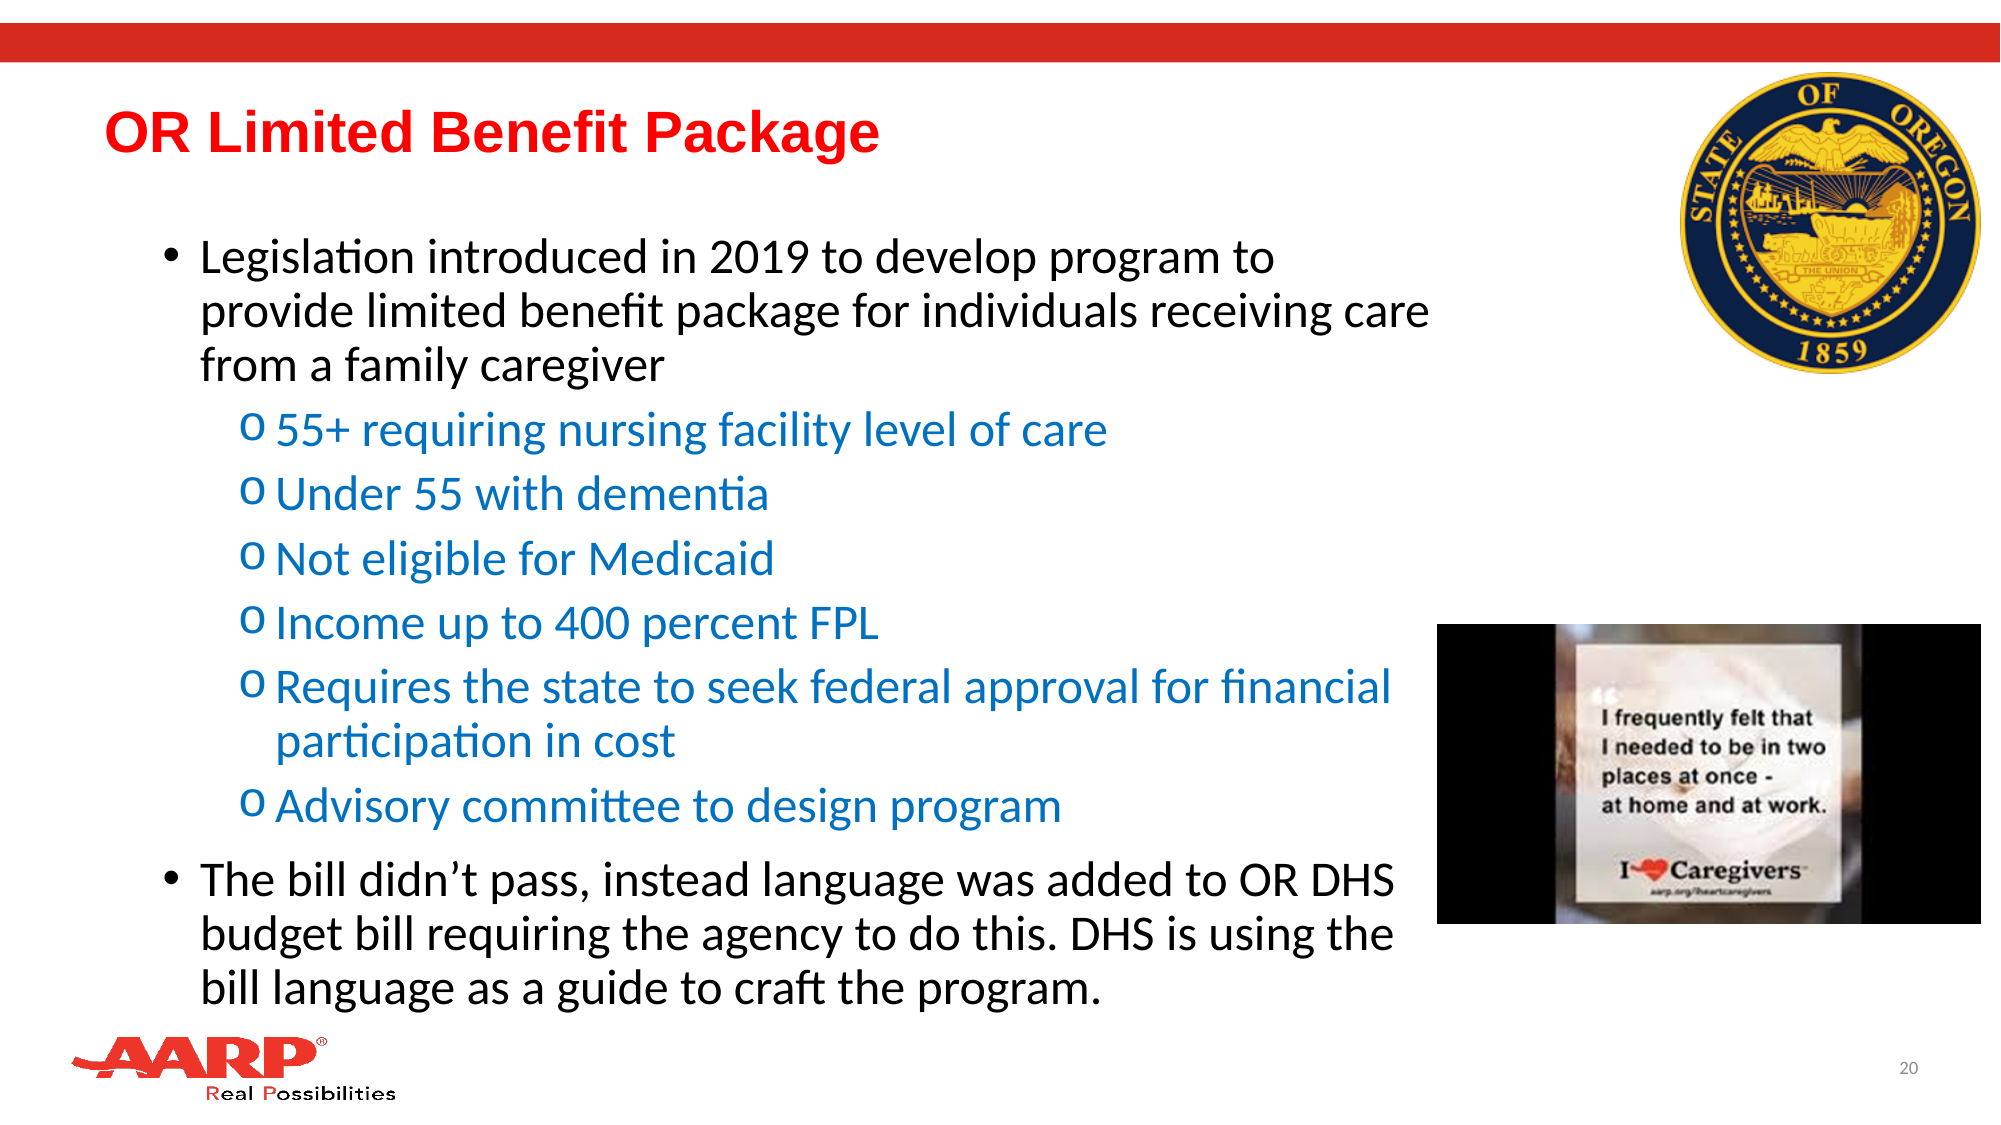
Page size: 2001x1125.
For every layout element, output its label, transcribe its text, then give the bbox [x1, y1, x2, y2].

picture [1437, 624, 1981, 924]
text_box [321, 819, 1660, 1122]
picture [1679, 72, 1981, 374]
text_box OR Limited Benefit Package [89, 35, 1609, 224]
list Legislation introduced in 2019 to develop program to provide limited benefit package for individuals receiving care from a family caregiver 55+ requiring nursing facility level of care Under 55 with dementia Not eligible for Medicaid Income up to 400 percent FPL Requires the state to seek federal approval for financial participation in cost Advisory committee to design program The bill didn’t pass, instead language was added to OR DHS budget bill requiring the agency to do this. DHS is using the bill language as a guide to craft the program. [147, 224, 1453, 924]
picture [71, 1037, 321, 1100]
